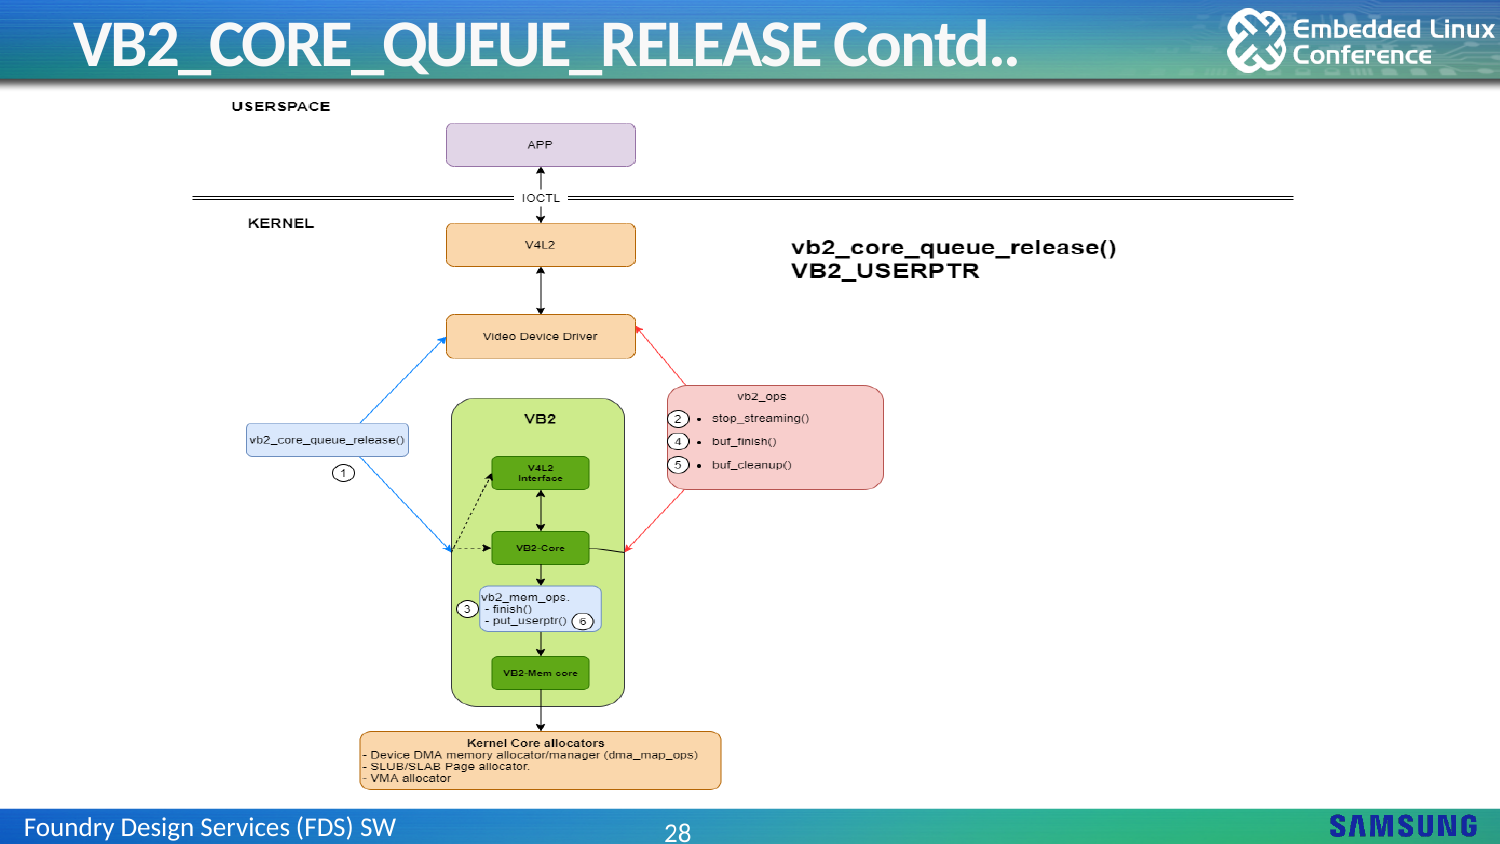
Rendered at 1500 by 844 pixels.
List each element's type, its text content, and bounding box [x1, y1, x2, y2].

title VB2_CORE_QUEUE_RELEASE Contd.. [58, 1, 1430, 78]
picture [0, 0, 1500, 844]
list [187, 92, 1301, 795]
